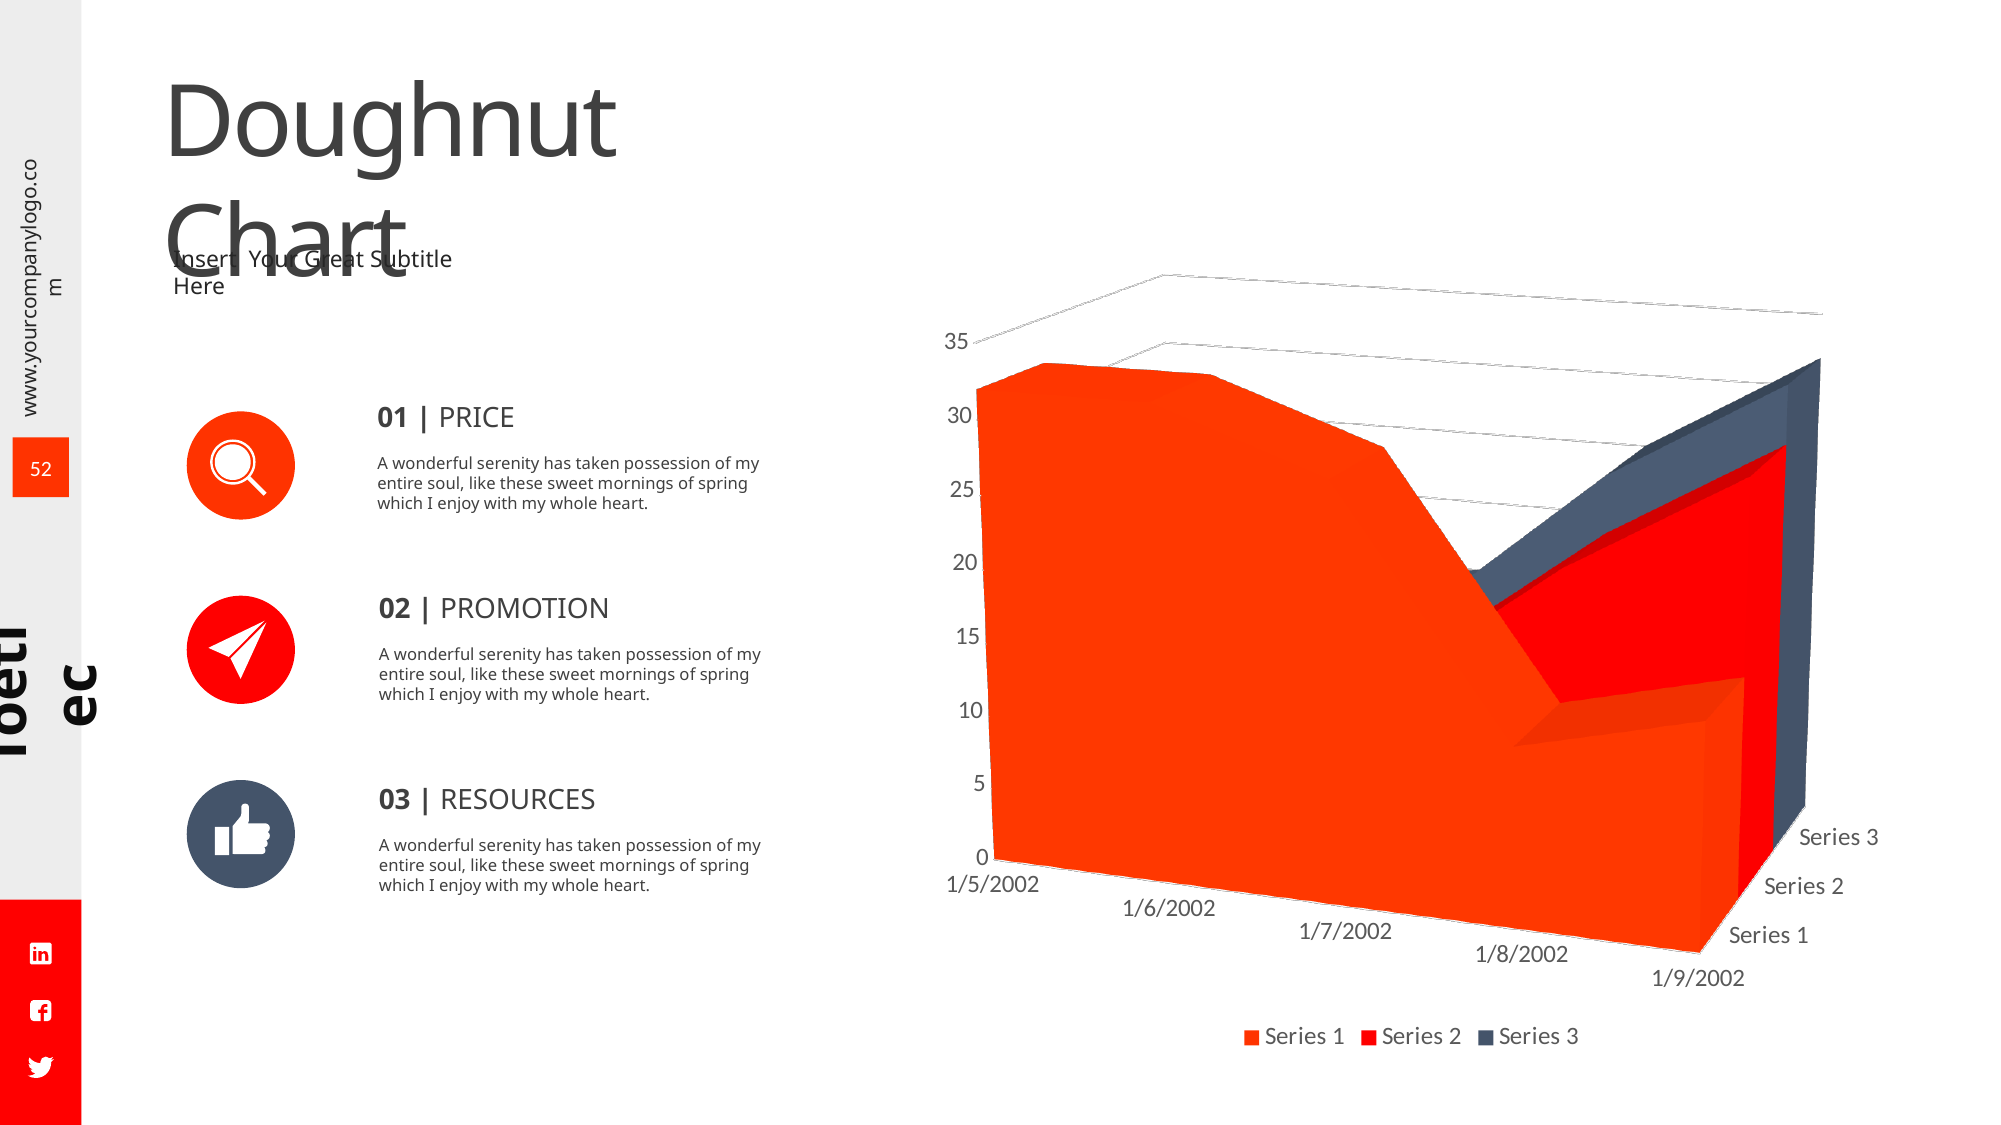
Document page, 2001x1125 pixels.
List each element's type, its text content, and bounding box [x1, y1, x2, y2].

slide_number 52 [12, 437, 69, 498]
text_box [210, 439, 267, 496]
text_box 01 | PRICE A wonderful serenity has taken possession of my entire soul, like these sweet mornings of spring which I enjoy with my whole heart. [362, 392, 777, 521]
text_box [185, 594, 296, 705]
text_box 03 | RESOURCES A wonderful serenity has taken possession of my entire soul, like these sweet mornings of spring which I enjoy with my whole heart. [364, 774, 779, 903]
text_box [185, 410, 296, 521]
text_box 02 | PROMOTION A wonderful serenity has taken possession of my entire soul, like these sweet mornings of spring which I enjoy with my whole heart. [364, 583, 779, 712]
text_box Doughnut Chart [147, 116, 677, 236]
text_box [208, 620, 267, 679]
chart [902, 258, 1921, 1057]
text_box Insert Your Great Subtitle Here [158, 237, 512, 307]
text_box [185, 778, 296, 890]
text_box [214, 803, 270, 856]
